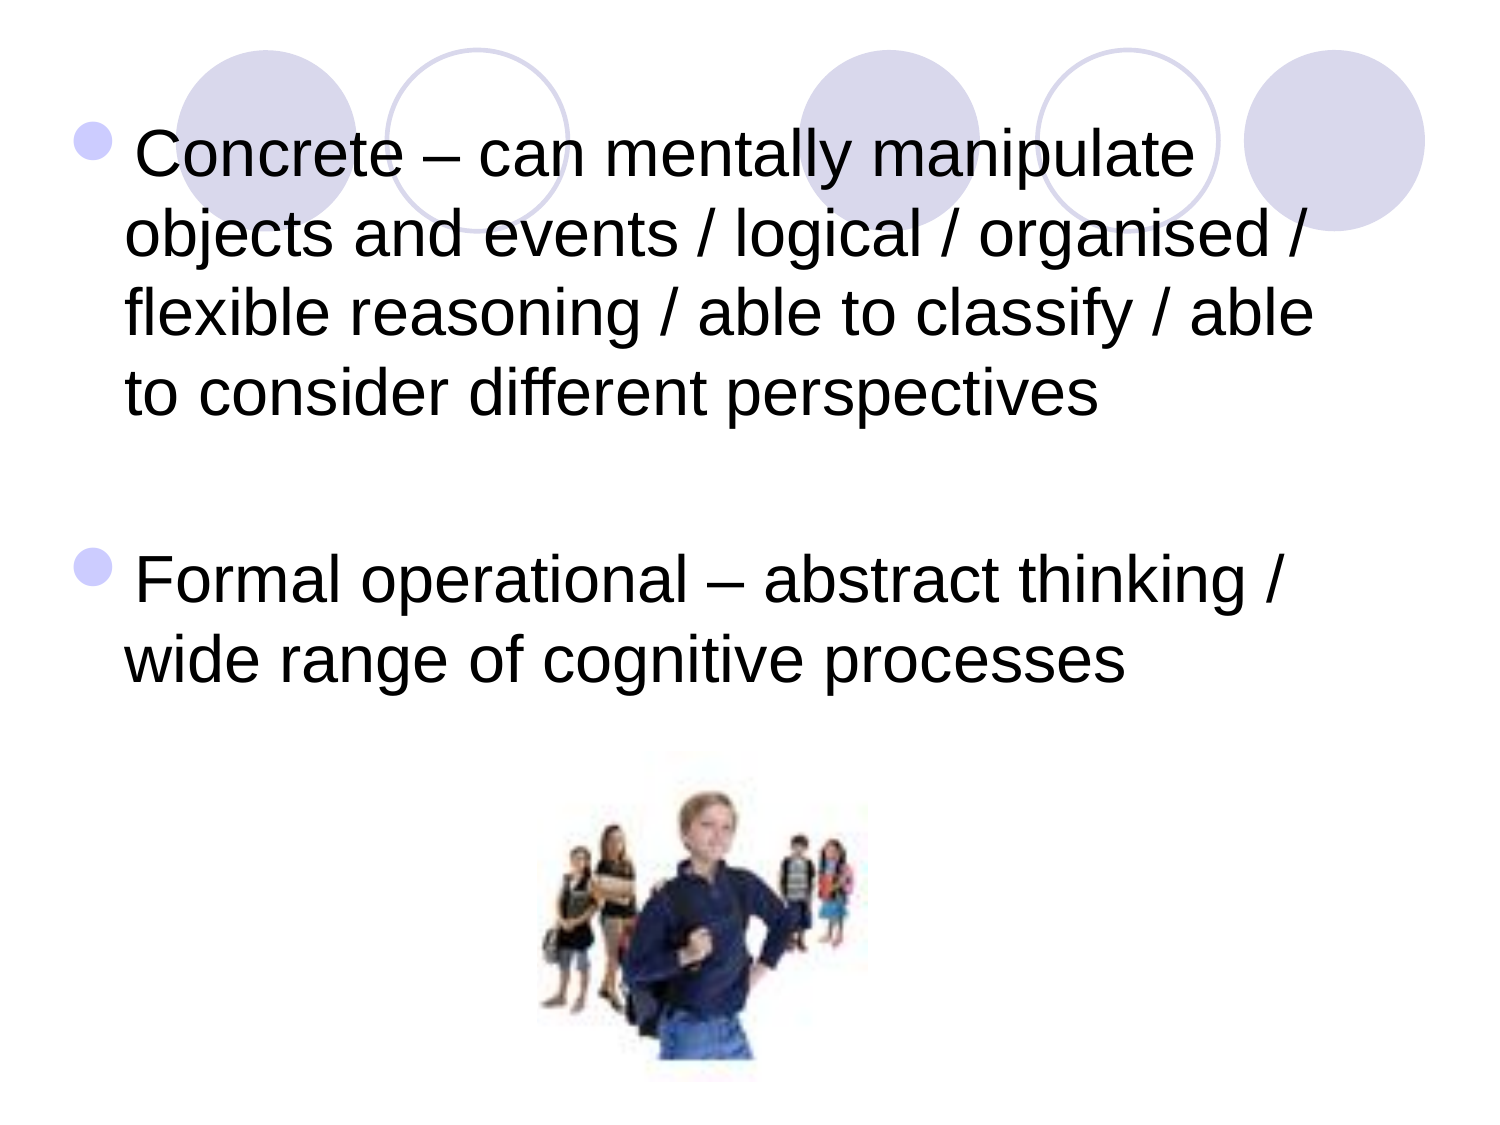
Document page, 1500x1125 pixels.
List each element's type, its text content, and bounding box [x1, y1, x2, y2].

picture [537, 751, 869, 1083]
list Concrete – can mentally manipulate objects and events / logical / organised / flexible reasoning / able to classify / able to consider different perspectives Formal operational – abstract thinking / wide range of cognitive processes [52, 101, 1404, 846]
